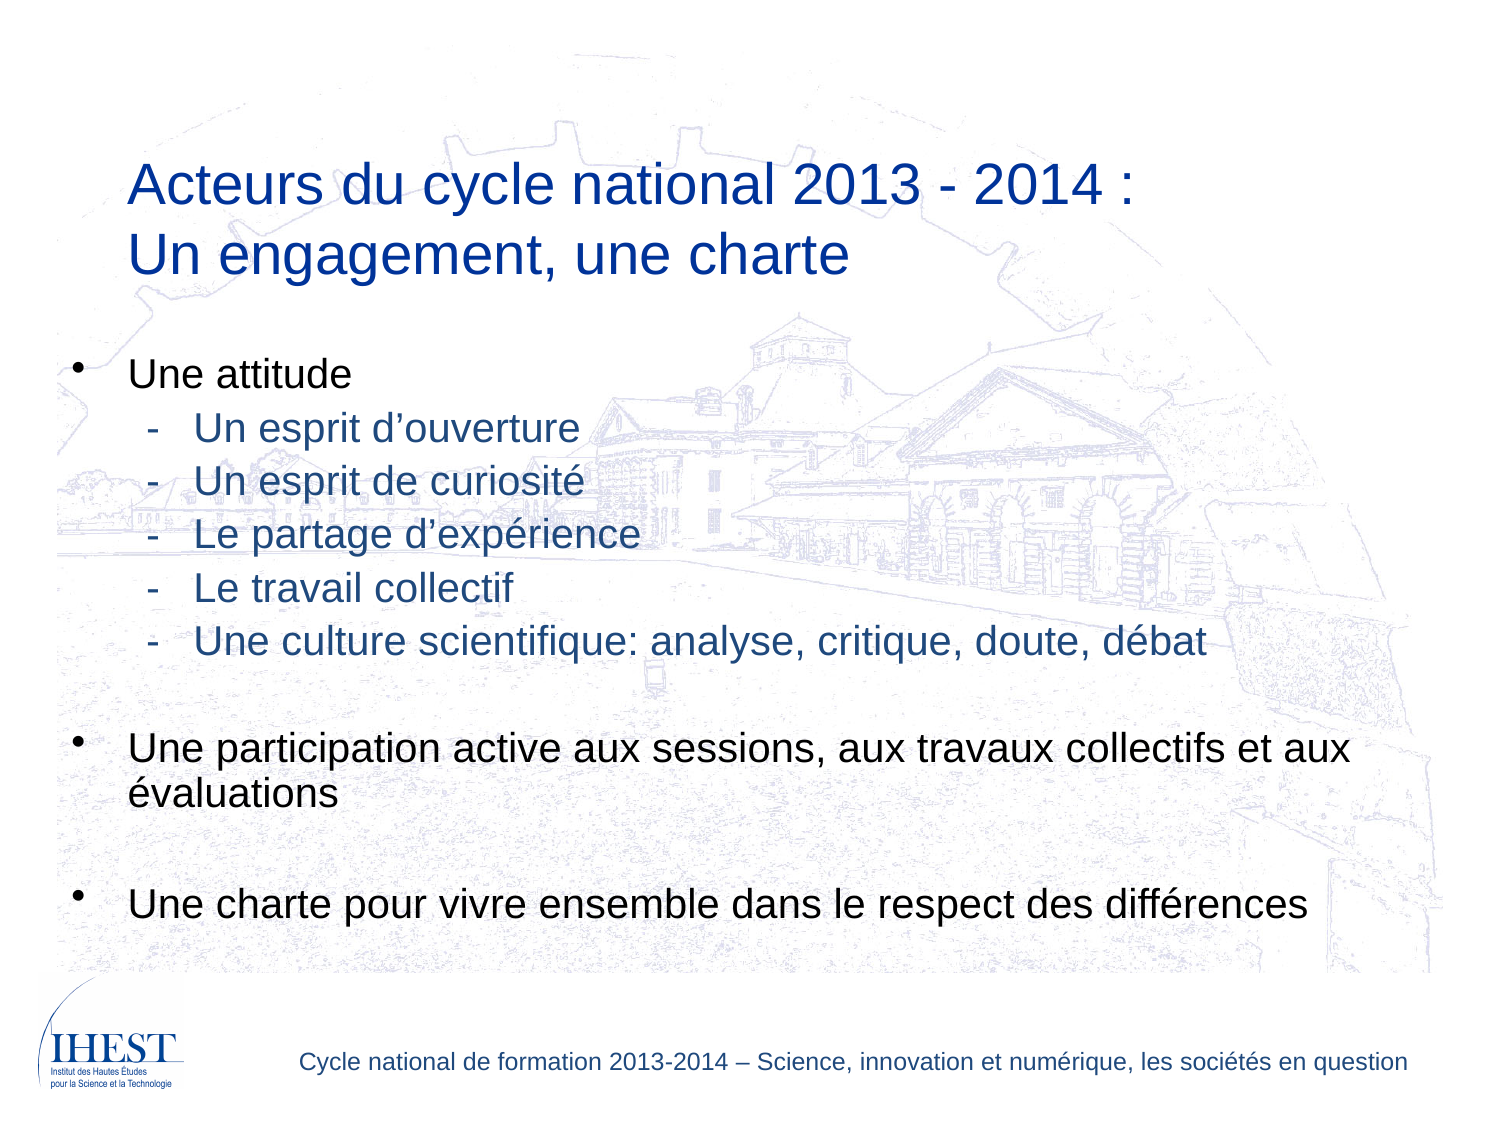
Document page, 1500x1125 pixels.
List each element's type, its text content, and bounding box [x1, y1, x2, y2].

text_box Acteurs du cycle national 2013 - 2014 : Un engagement, une charte [112, 139, 1388, 233]
picture [57, 45, 1443, 345]
picture [38, 960, 1443, 1089]
text_box [112, 233, 1388, 325]
text_box Une attitude Un esprit d’ouverture Un esprit de curiosité Le partage d’expérience Le travail collectif Une culture scientifique: analyse, critique, doute, débat Une participation active aux sessions, aux travaux collectifs et aux évaluations Une charte pour vivre ensemble dans le respect des différences [56, 345, 1444, 960]
